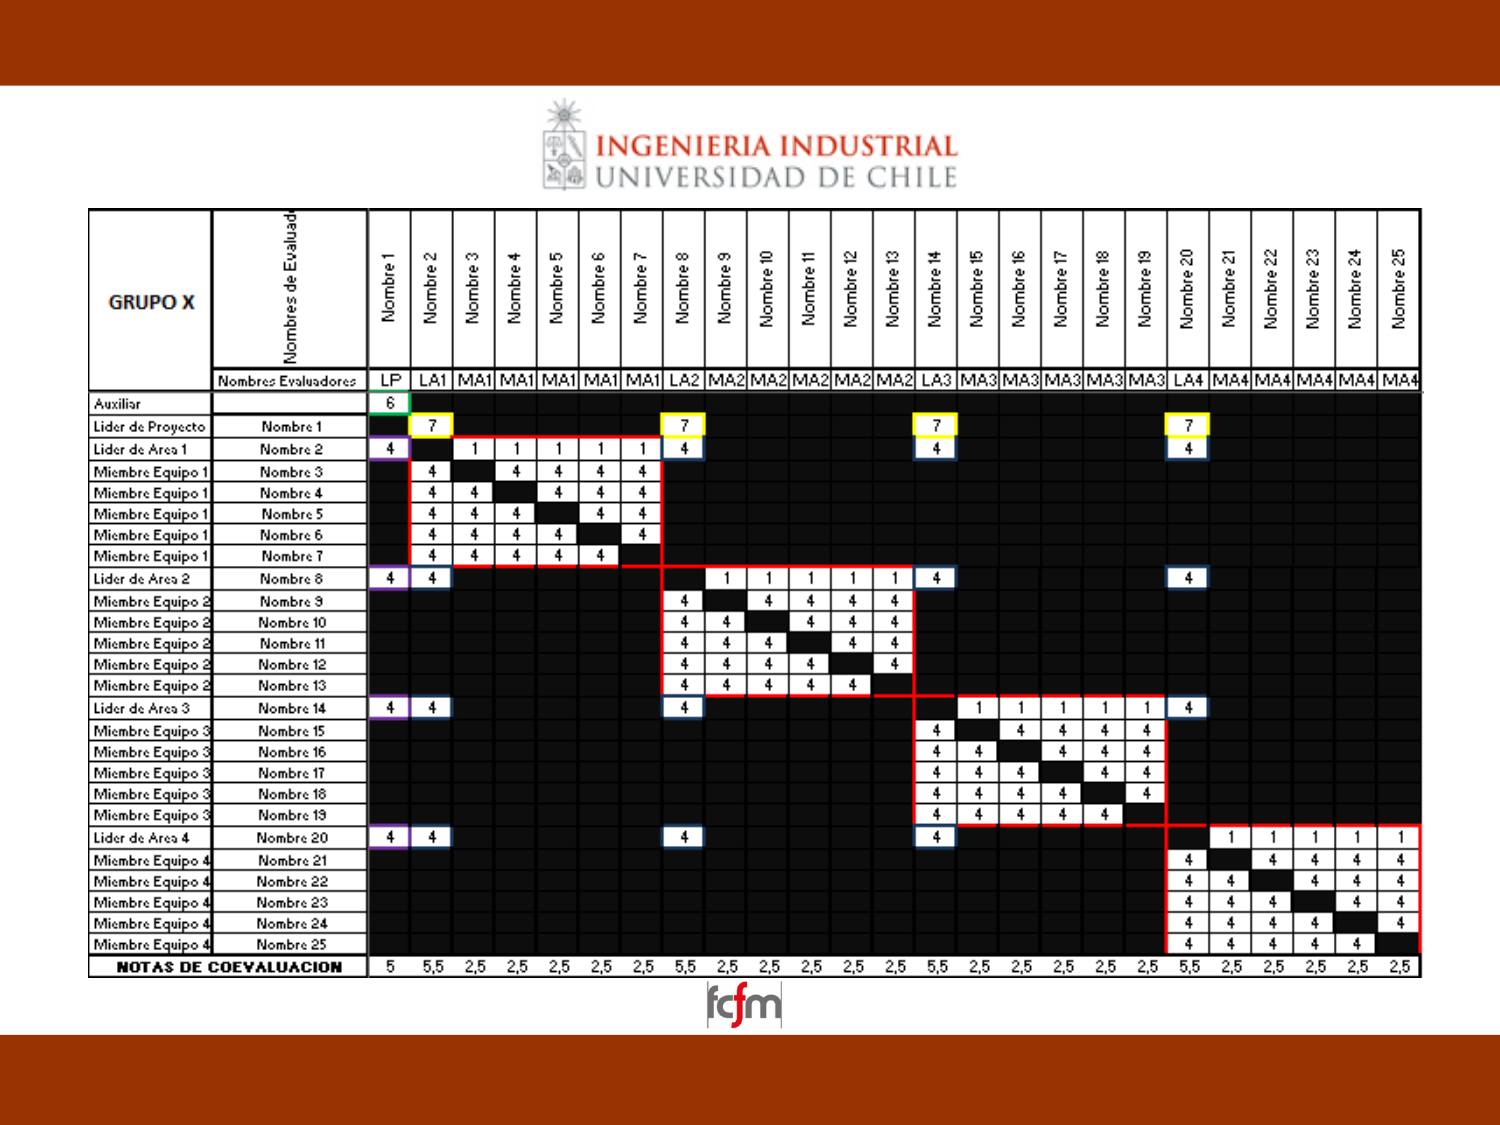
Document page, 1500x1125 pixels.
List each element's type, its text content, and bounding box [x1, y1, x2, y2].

text_box [0, 0, 1500, 86]
text_box [0, 1034, 1500, 1125]
text_box 5. CALCULO NOTAS [76, 491, 83, 681]
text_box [525, 89, 975, 197]
picture [88, 207, 1424, 1036]
